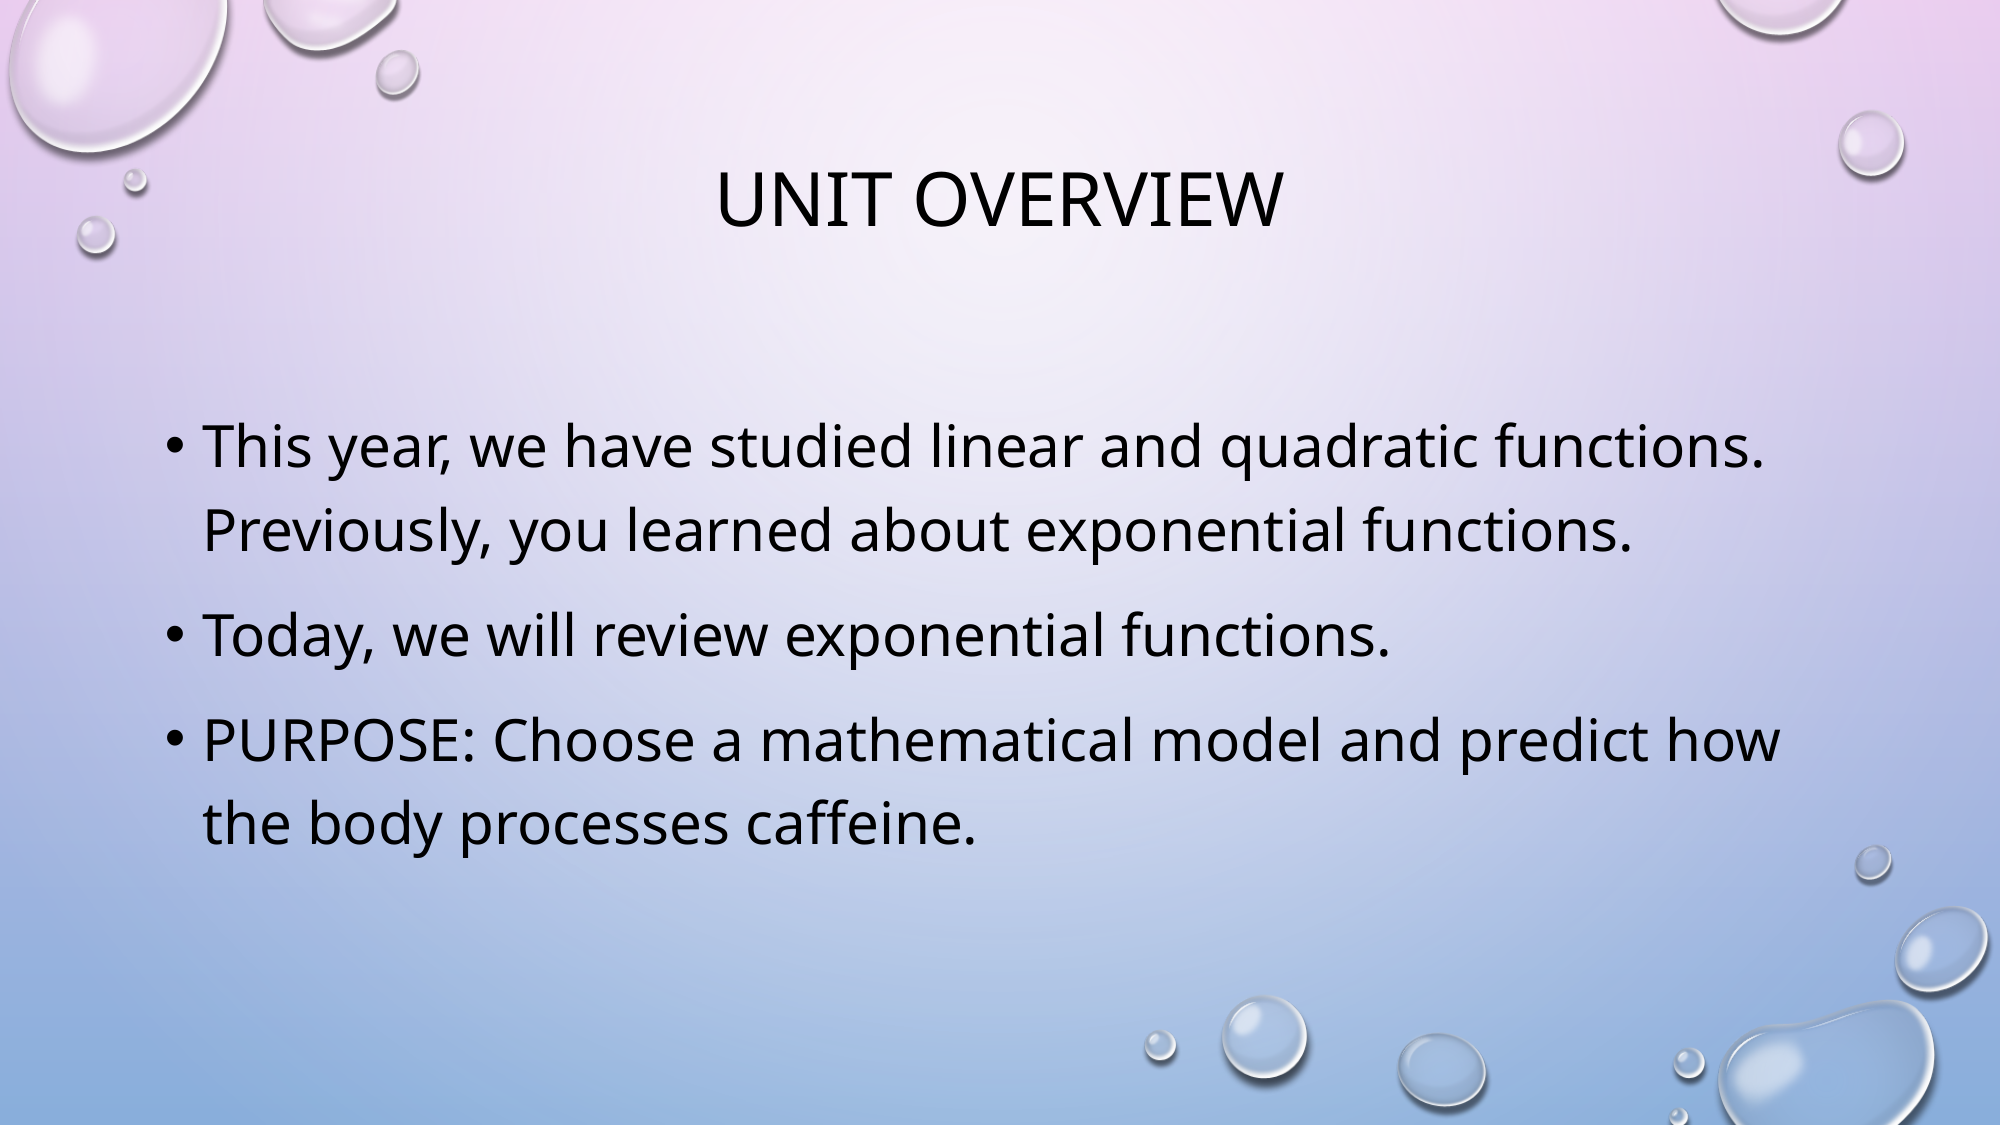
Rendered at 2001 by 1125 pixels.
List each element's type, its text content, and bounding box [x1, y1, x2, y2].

title Unit Overview [149, 101, 1851, 364]
list This year, we have studied linear and quadratic functions. Previously, you learned about exponential functions. Today, we will review exponential functions. PURPOSE: Choose a mathematical model and predict how the body processes caffeine. [149, 388, 1850, 950]
picture [0, 0, 2000, 1125]
